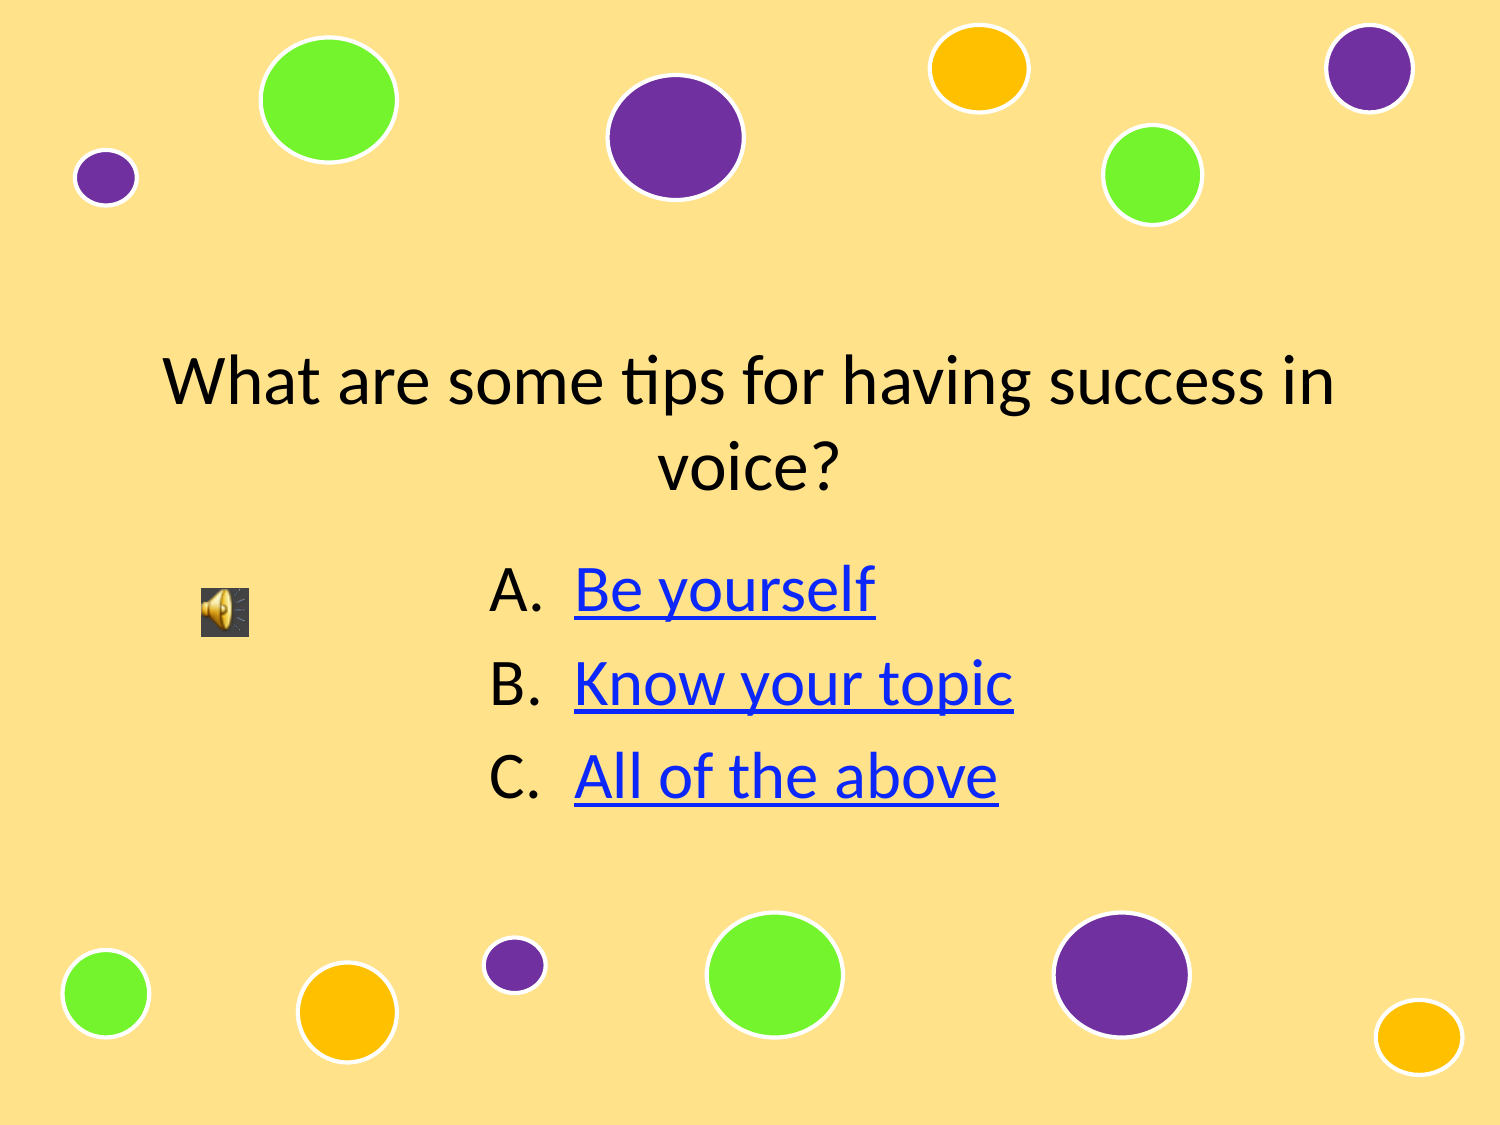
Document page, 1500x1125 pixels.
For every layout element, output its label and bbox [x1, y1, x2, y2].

picture [199, 587, 251, 638]
text_box [62, 24, 1463, 1076]
